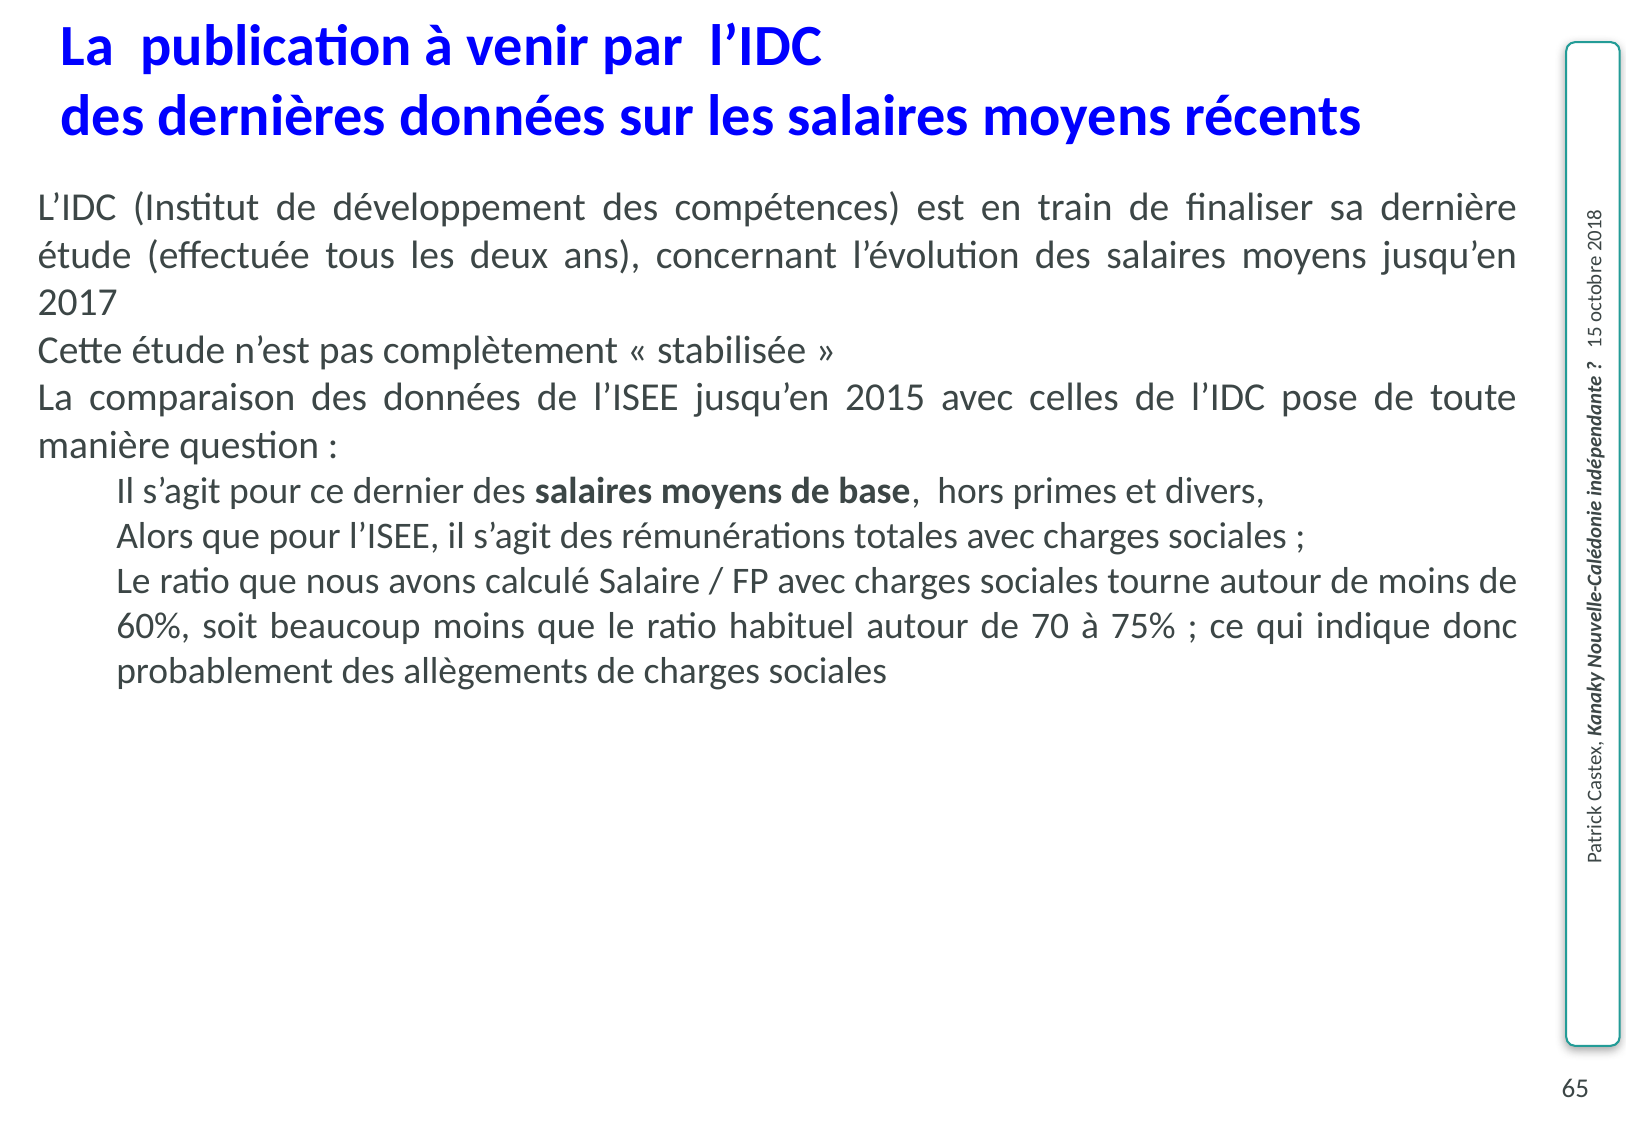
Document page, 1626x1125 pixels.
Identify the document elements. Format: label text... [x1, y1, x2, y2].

title La publication à venir par l’IDC des dernières données sur les salaires moyens récents [45, 0, 1555, 141]
list L’IDC (Institut de développement des compétences) est en train de finaliser sa dernière étude (effectuée tous les deux ans), concernant l’évolution des salaires moyens jusqu’en 2017 Cette étude n’est pas complètement « stabilisée » La comparaison des données de l’ISEE jusqu’en 2015 avec celles de l’IDC pose de toute manière question : Il s’agit pour ce dernier des salaires moyens de base, hors primes et divers, Alors que pour l’ISEE, il s’agit des rémunérations totales avec charges sociales ; Le ratio que nous avons calculé Salaire / FP avec charges sociales tourne autour de moins de 60%, soit beaucoup moins que le ratio habituel autour de 70 à 75% ; ce qui indique donc probablement des allègements de charges sociales [22, 121, 1534, 1125]
